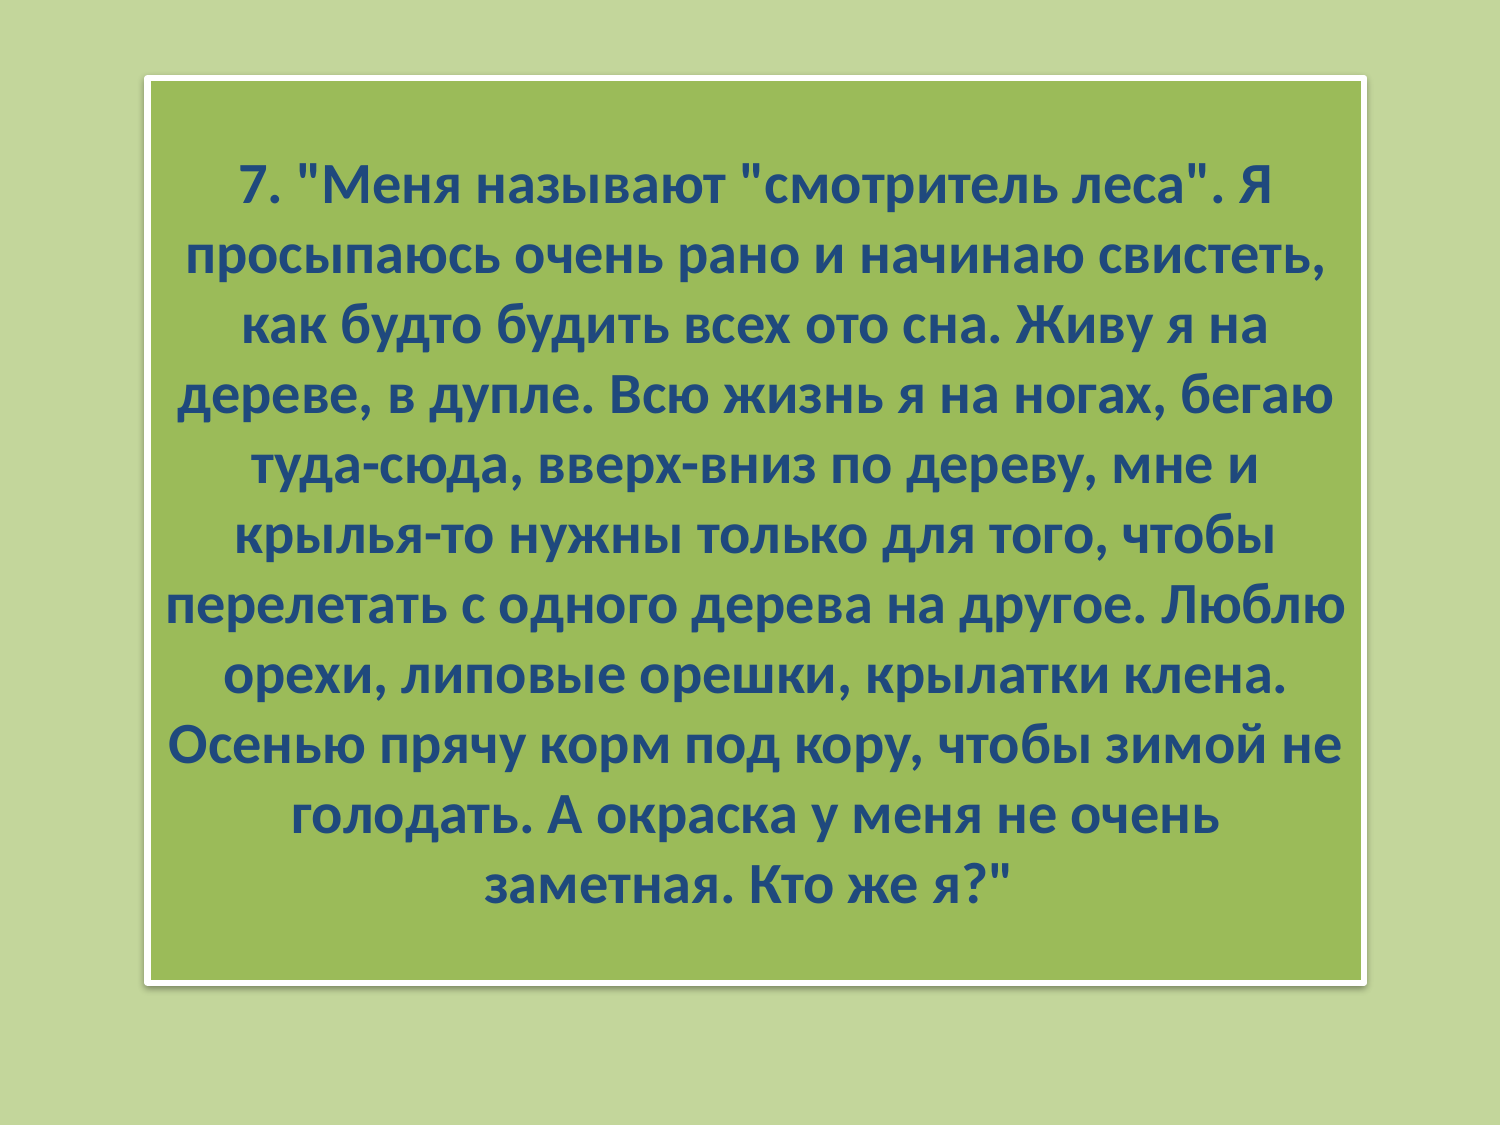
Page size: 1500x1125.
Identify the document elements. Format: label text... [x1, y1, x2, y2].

text_box 7. "Меня называют "смотритель леса". Я просыпаюсь очень рано и начинаю свистеть, как будто будить всех ото сна. Живу я на дереве, в дупле. Всю жизнь я на ногах, бегаю туда-сюда, вверх-вниз по дереву, мне и крылья-то нужны только для того, чтобы перелетать с одного дерева на другое. Люблю орехи, липовые орешки, крылатки клена. Осенью прячу корм под кору, чтобы зимой не голодать. А окраска у меня не очень заметная. Кто же я?" [144, 75, 1367, 986]
